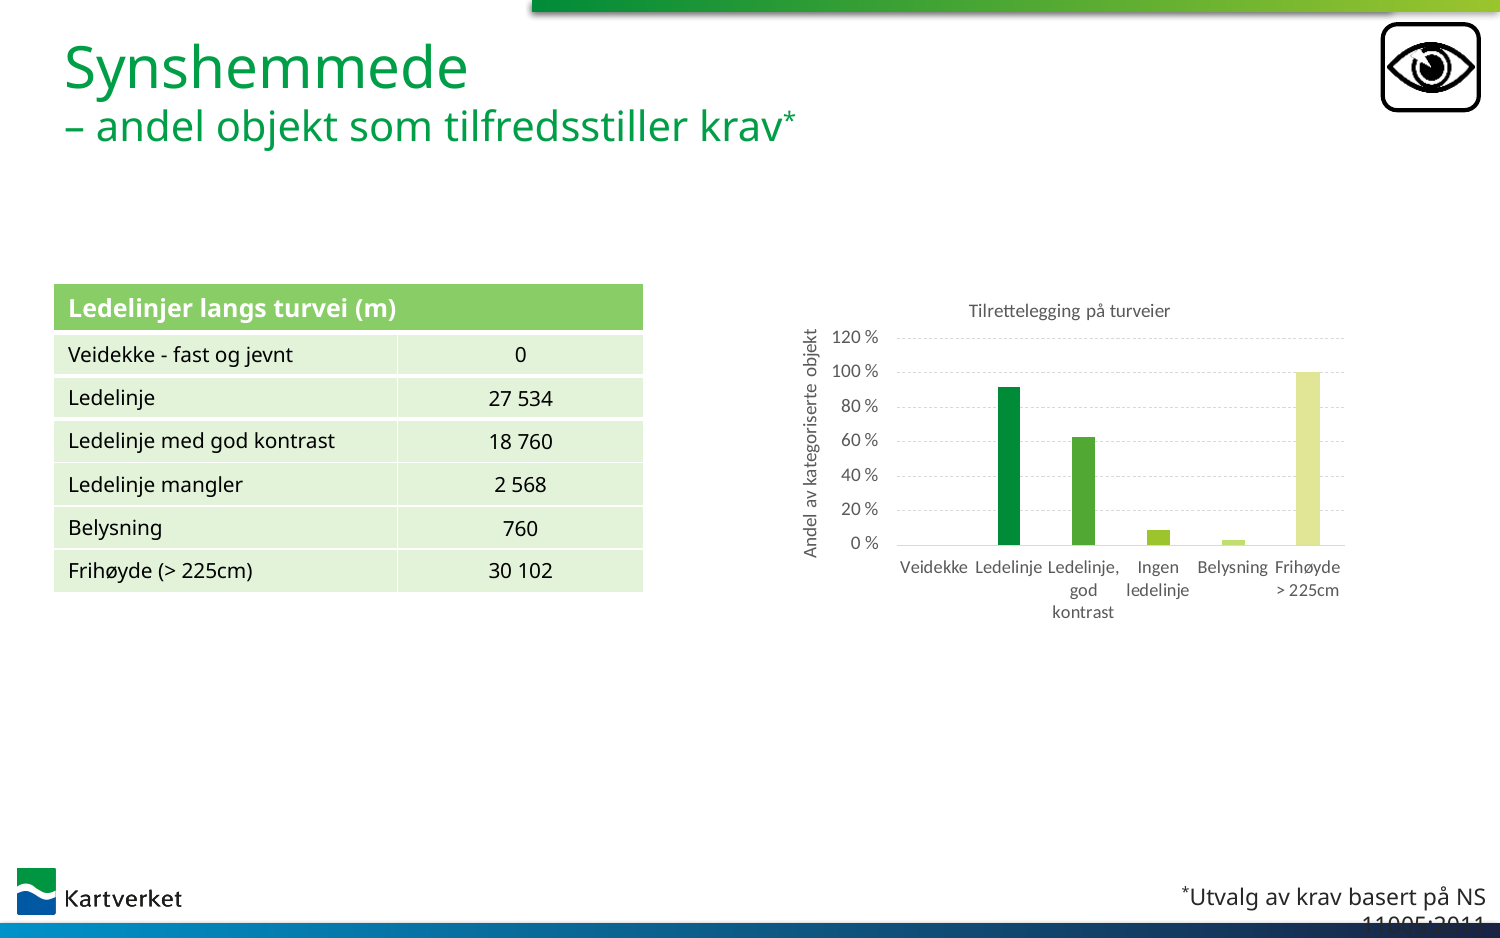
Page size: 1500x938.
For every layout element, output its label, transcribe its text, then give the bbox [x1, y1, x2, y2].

table_cell Ledelinje [54, 378, 397, 417]
table_cell 0 [398, 335, 643, 374]
table_cell Belysning [54, 507, 397, 548]
table_cell 30 102 [398, 550, 643, 592]
text_box Synshemmede – andel objekt som tilfredsstiller krav* [49, 24, 1431, 158]
table_cell 27 534 [398, 378, 643, 417]
table_cell 2 568 [398, 463, 643, 505]
table_cell Veidekke - fast og jevnt [54, 335, 397, 374]
table_cell 760 [398, 507, 643, 548]
table_header Ledelinjer langs turvei (m) [54, 284, 643, 330]
table_cell Frihøyde (> 225cm) [54, 550, 397, 592]
table_cell Ledelinje mangler [54, 463, 397, 505]
table_cell 18 760 [398, 421, 643, 462]
picture [791, 291, 1348, 630]
text_box *Utvalg av krav basert på NS 11005:2011 [1068, 873, 1500, 938]
table_cell Ledelinje med god kontrast [54, 421, 397, 462]
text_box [1382, 24, 1480, 111]
